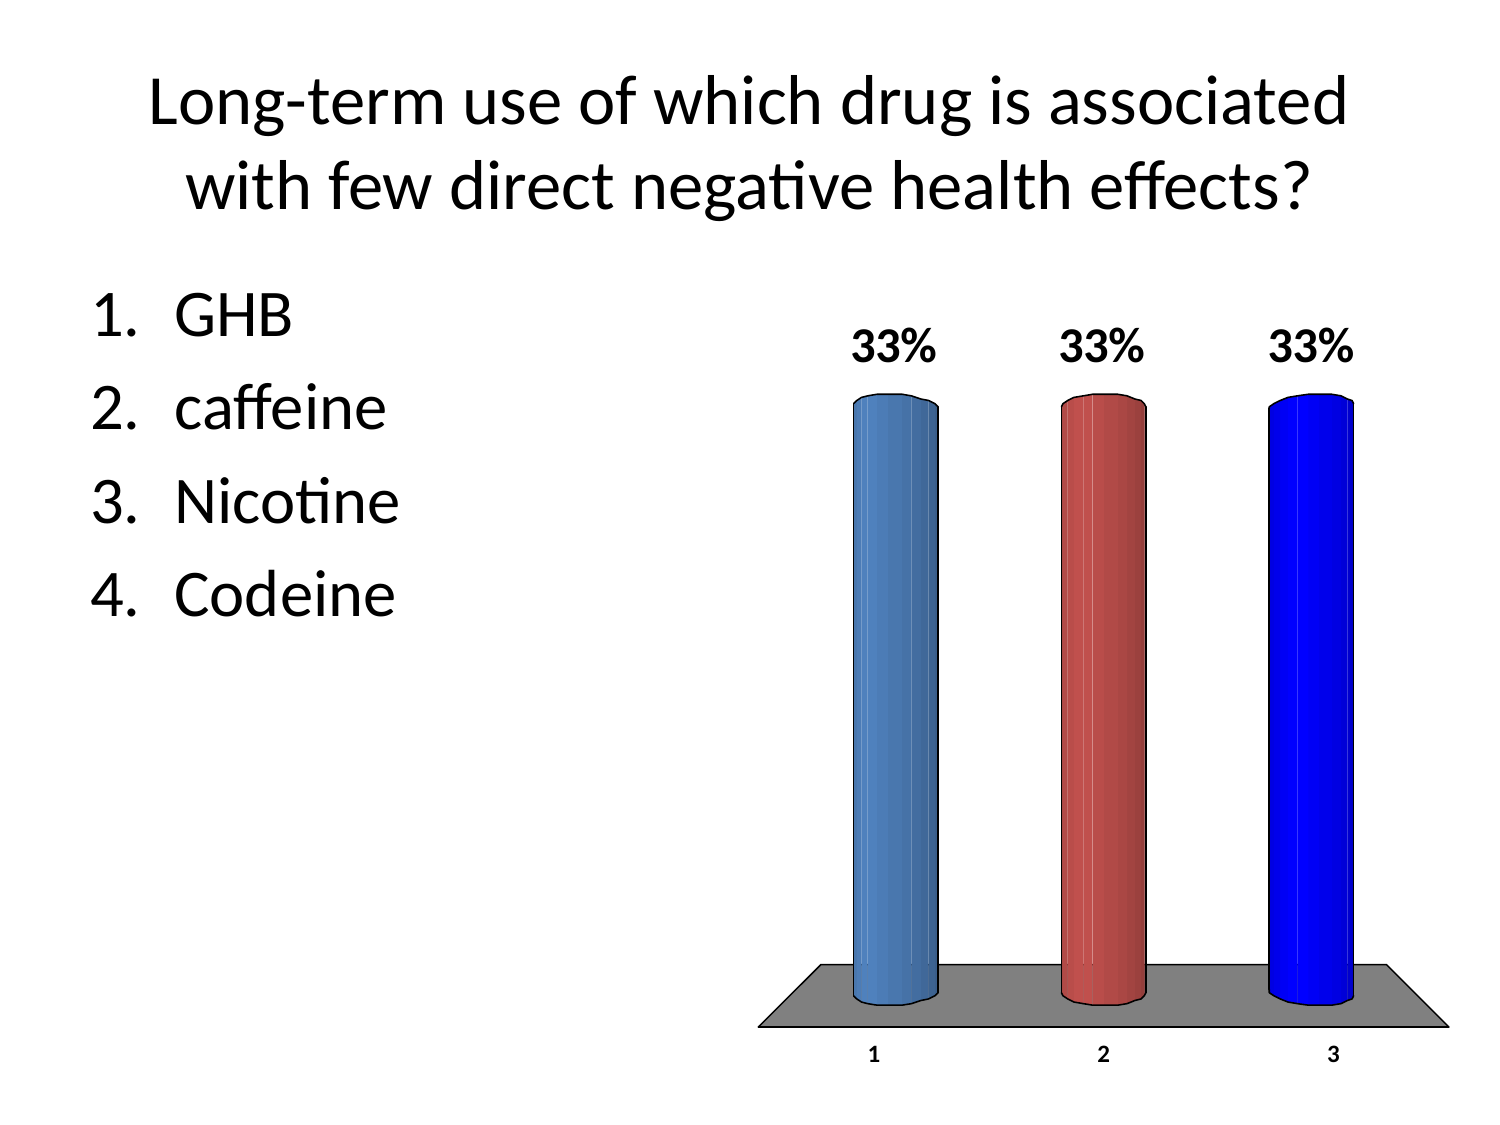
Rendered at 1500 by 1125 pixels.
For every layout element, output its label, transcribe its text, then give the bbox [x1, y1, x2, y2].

title Long-term use of which drug is associated with few direct negative health effects? [75, 45, 1425, 233]
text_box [739, 270, 1490, 1115]
list GHB caffeine Nicotine Codeine [75, 262, 750, 1005]
